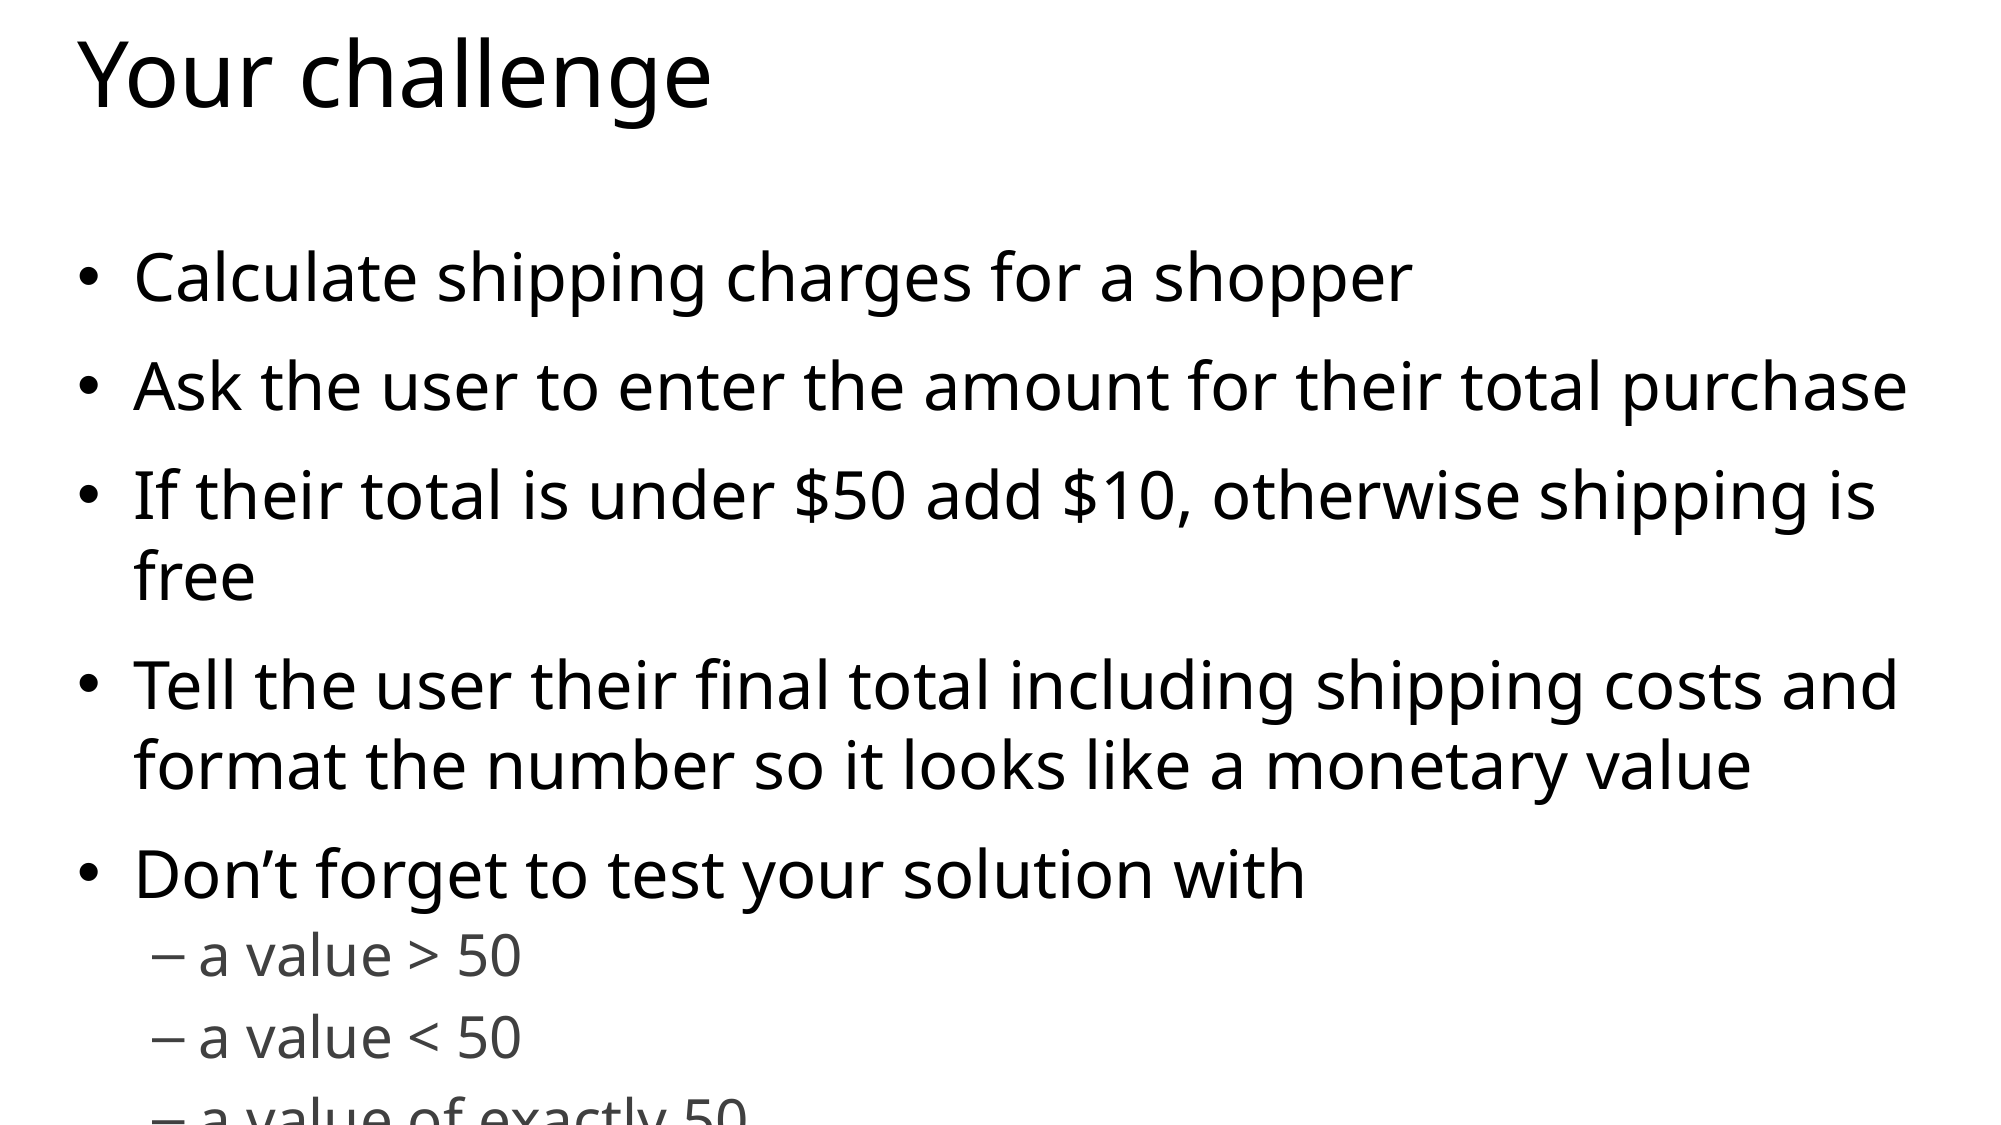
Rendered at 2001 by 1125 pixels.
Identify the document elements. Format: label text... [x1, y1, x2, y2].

list Calculate shipping charges for a shopper Ask the user to enter the amount for their total purchase If their total is under $50 add $10, otherwise shipping is free Tell the user their final total including shipping costs and format the number so it looks like a monetary value Don’t forget to test your solution with a value > 50 a value < 50 a value of exactly 50 [62, 227, 1953, 1096]
title Your challenge [62, 29, 1953, 205]
